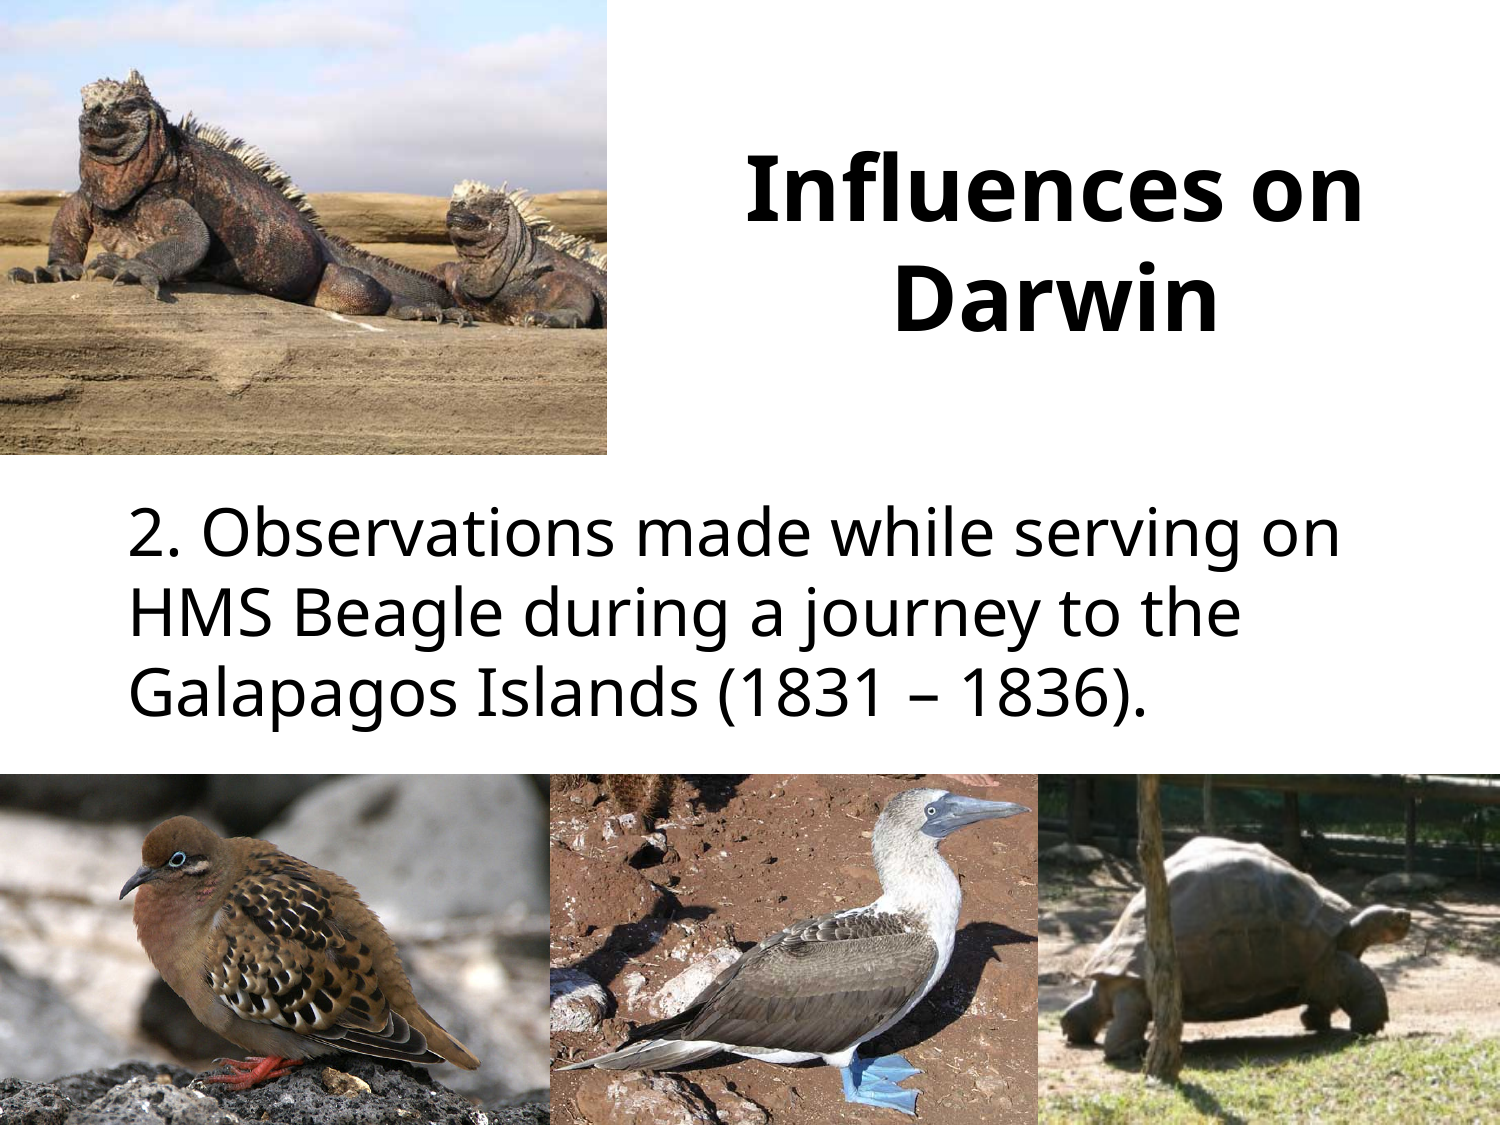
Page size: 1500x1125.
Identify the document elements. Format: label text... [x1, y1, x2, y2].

title Influences on Darwin [649, 49, 1463, 431]
picture [0, 0, 607, 455]
picture [0, 774, 1500, 1125]
text_box 2. Observations made while serving on HMS Beagle during a journey to the Galapagos Islands (1831 – 1836). [112, 482, 1416, 738]
